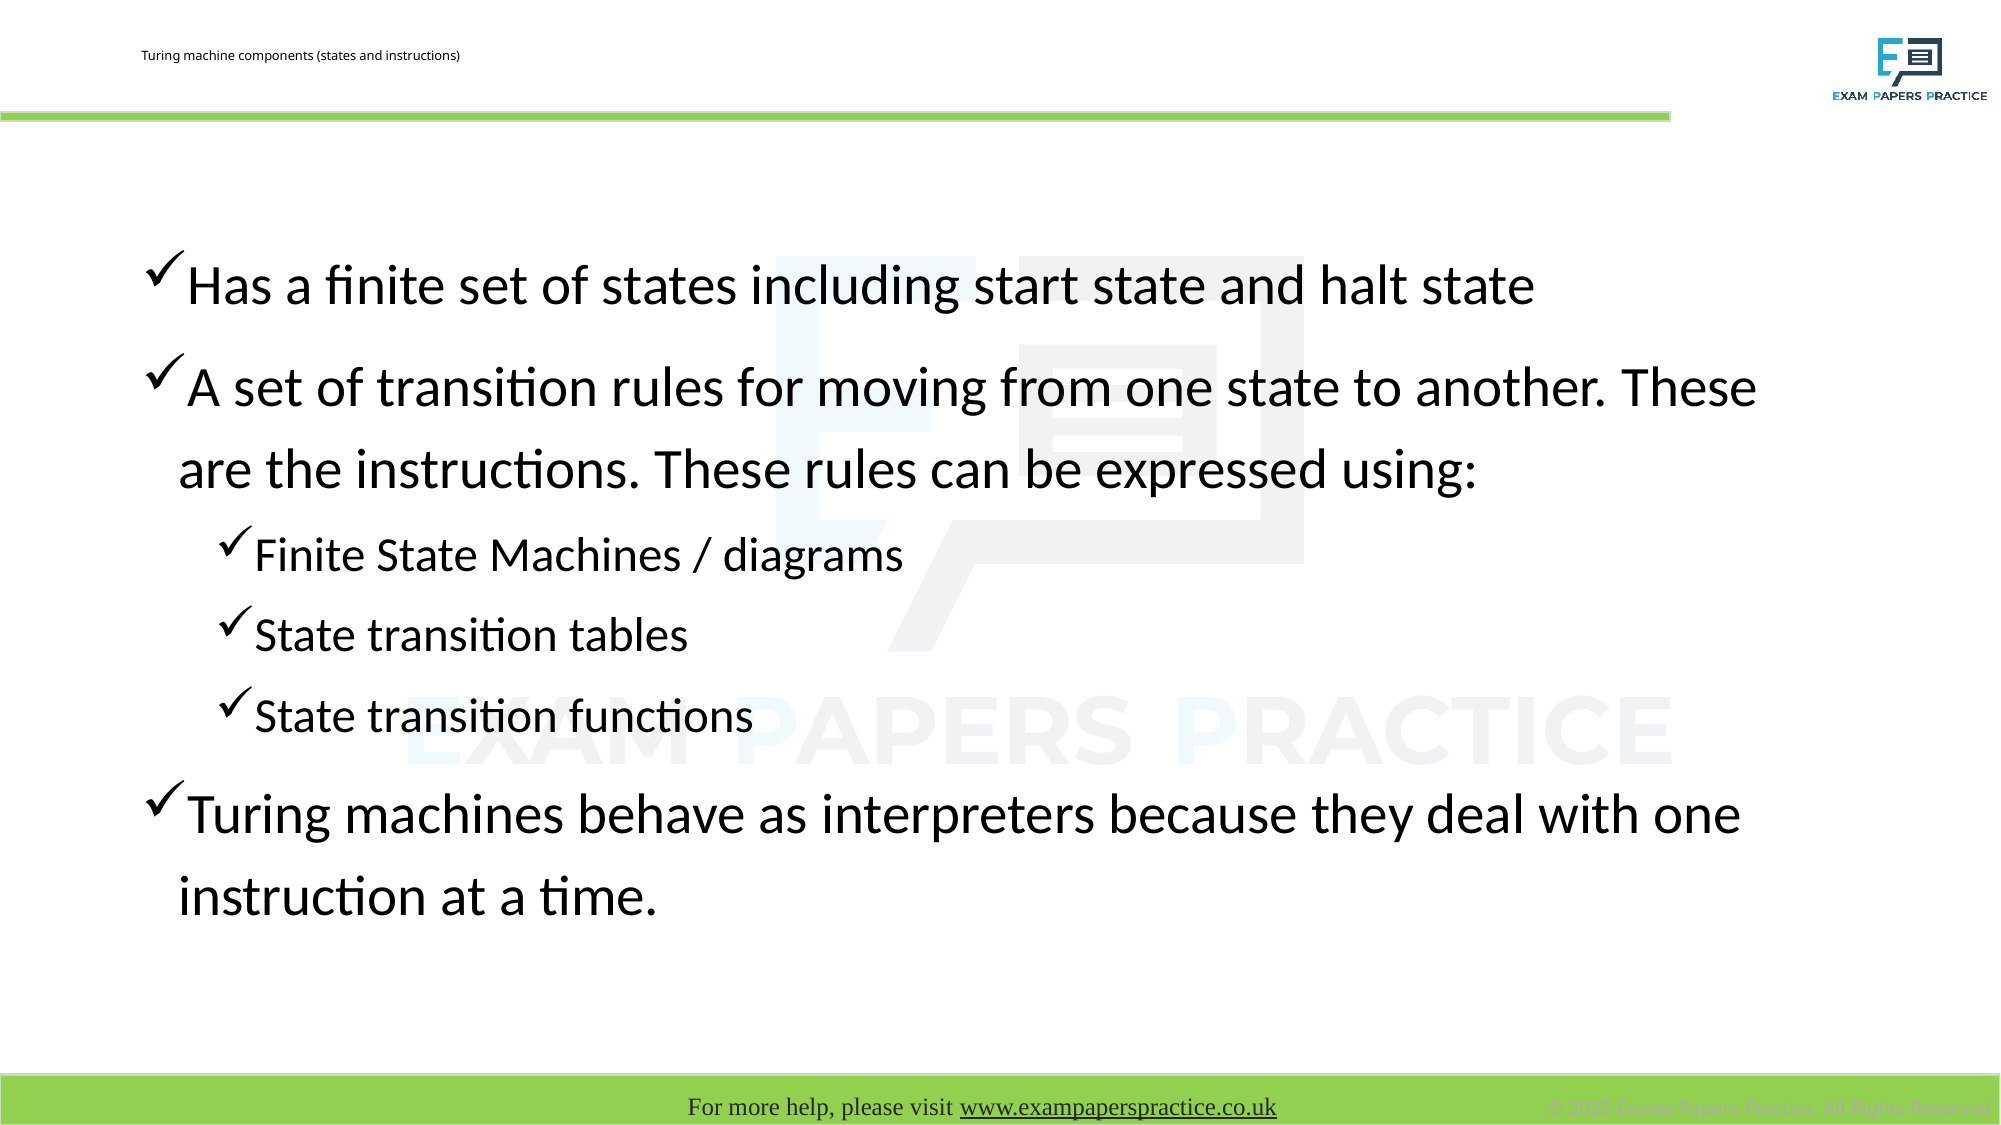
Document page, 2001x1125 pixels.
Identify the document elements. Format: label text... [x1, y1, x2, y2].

title Turing machine components (states and instructions) [126, 42, 1947, 71]
list Has a finite set of states including start state and halt state A set of transition rules for moving from one state to another. These are the instructions. These rules can be expressed using: Finite State Machines / diagrams State transition tables State transition functions Turing machines behave as interpreters because they deal with one instruction at a time. [126, 226, 1852, 940]
